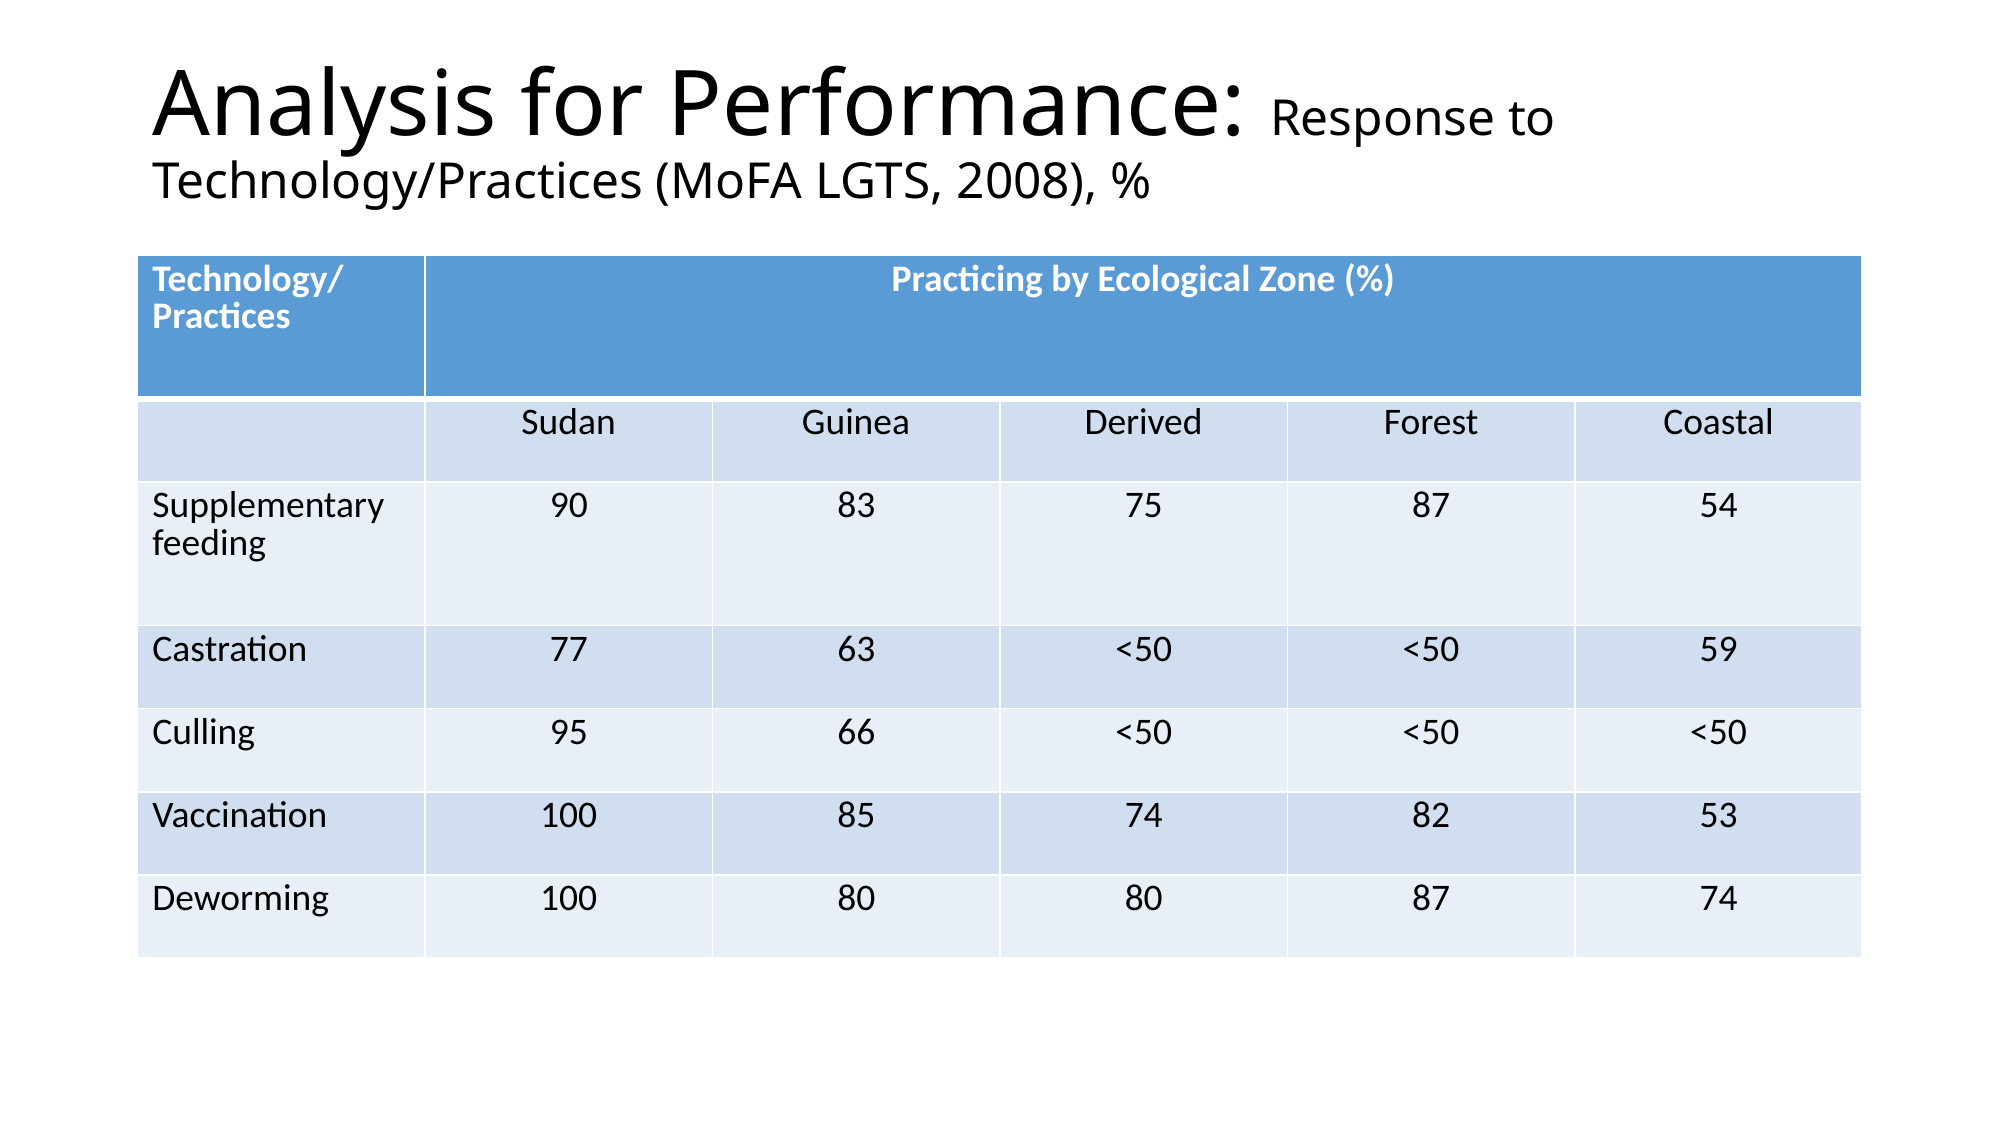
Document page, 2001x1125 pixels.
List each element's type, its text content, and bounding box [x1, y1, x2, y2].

table_cell 90 [426, 483, 712, 625]
table_cell 83 [713, 483, 999, 625]
table_cell Supplementary feeding [138, 483, 424, 625]
title Analysis for Performance: Response to Technology/Practices (MoFA LGTS, 2008), % [137, 49, 1863, 218]
table_cell Coastal [1576, 402, 1861, 481]
table_cell Culling [138, 709, 424, 791]
table_cell 74 [1001, 793, 1287, 874]
table_cell 95 [426, 709, 712, 791]
table_cell 85 [713, 793, 999, 874]
table_cell <50 [1001, 709, 1287, 791]
table_cell <50 [1001, 626, 1287, 708]
table_cell <50 [1576, 709, 1861, 791]
table_cell 100 [426, 876, 712, 957]
table_cell <50 [1288, 709, 1574, 791]
table_header Practicing by Ecological Zone (%) [426, 256, 1861, 396]
table_cell 87 [1288, 483, 1574, 625]
table_cell Guinea [713, 402, 999, 481]
table_cell Sudan [426, 402, 712, 481]
table_cell Deworming [138, 876, 424, 957]
table_cell 100 [426, 793, 712, 874]
table_cell [138, 402, 424, 481]
table_cell Forest [1288, 402, 1574, 481]
table_cell 53 [1576, 793, 1861, 874]
table_cell <50 [1288, 626, 1574, 708]
table_cell Castration [138, 626, 424, 708]
table_cell 80 [1001, 876, 1287, 957]
table_header Technology/Practices [138, 256, 424, 396]
table_cell 59 [1576, 626, 1861, 708]
table_cell 75 [1001, 483, 1287, 625]
table_cell 63 [713, 626, 999, 708]
table_cell 77 [426, 626, 712, 708]
table_cell 87 [1288, 876, 1574, 957]
table_cell 66 [713, 709, 999, 791]
table_cell 80 [713, 876, 999, 957]
table_cell Derived [1001, 402, 1287, 481]
table_cell 54 [1576, 483, 1861, 625]
table_cell 82 [1288, 793, 1574, 874]
table_cell Vaccination [138, 793, 424, 874]
table_cell 74 [1576, 876, 1861, 957]
